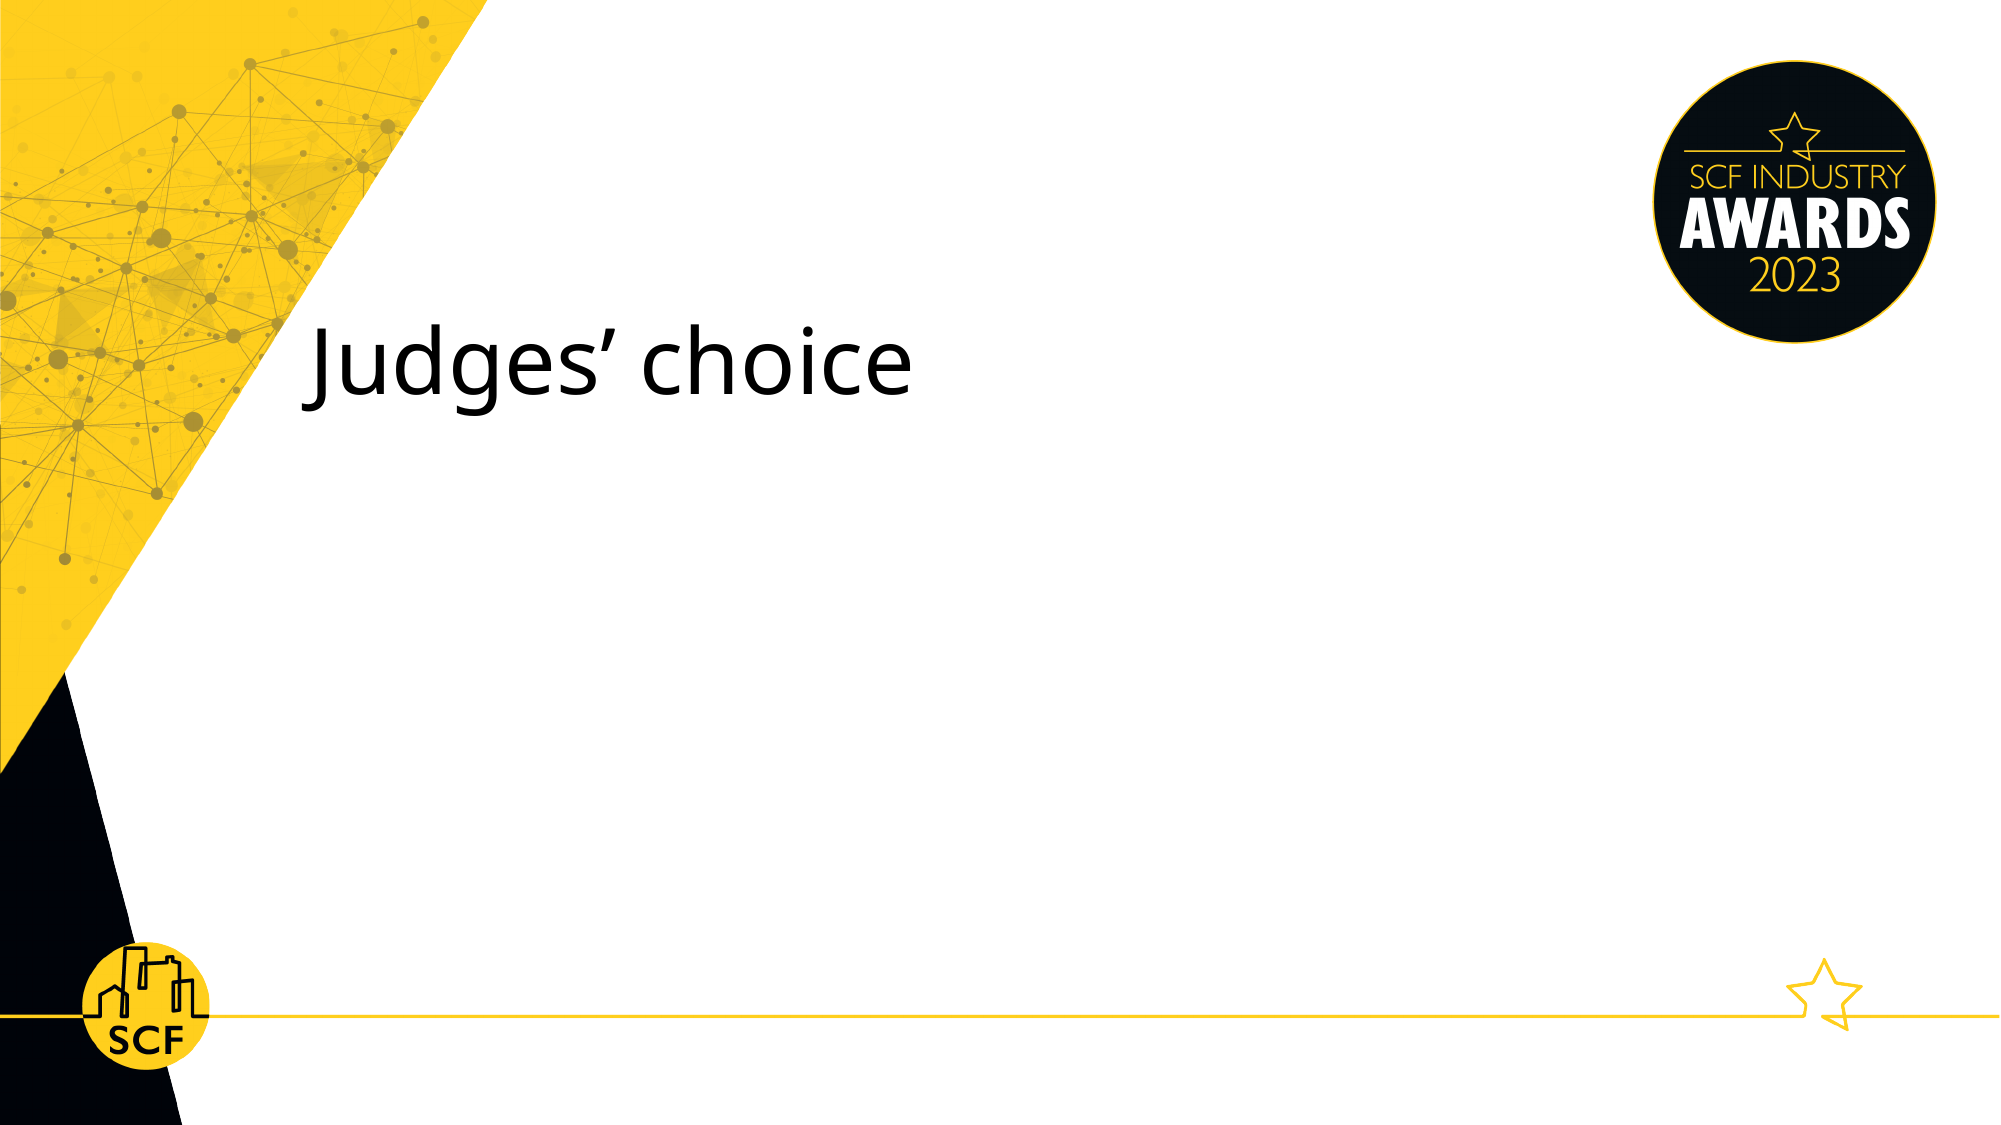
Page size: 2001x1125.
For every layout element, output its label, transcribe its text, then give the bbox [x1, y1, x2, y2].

text_box Judges’ choice [295, 295, 1671, 564]
picture [0, 0, 2000, 1125]
